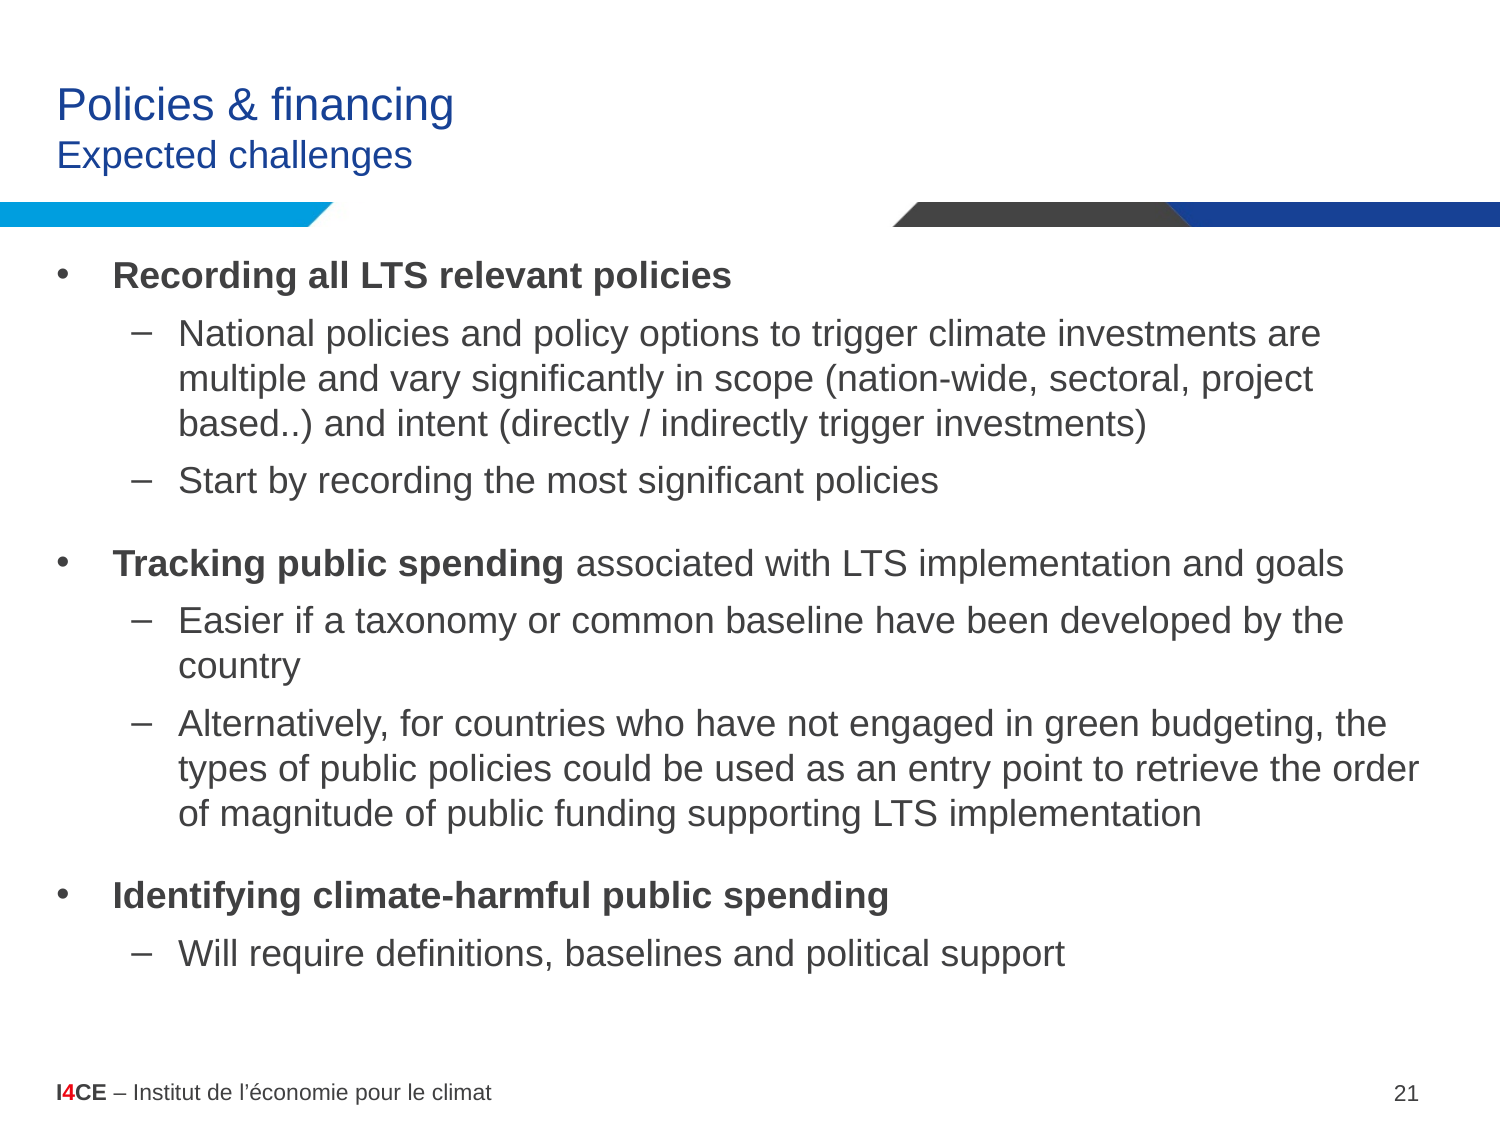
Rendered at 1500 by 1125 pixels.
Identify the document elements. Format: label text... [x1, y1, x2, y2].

list Recording all LTS relevant policies National policies and policy options to trigger climate investments are multiple and vary significantly in scope (nation-wide, sectoral, project based..) and intent (directly / indirectly trigger investments) Start by recording the most significant policies Tracking public spending associated with LTS implementation and goals Easier if a taxonomy or common baseline have been developed by the country Alternatively, for countries who have not engaged in green budgeting, the types of public policies could be used as an entry point to retrieve the order of magnitude of public funding supporting LTS implementation Identifying climate-harmful public spending Will require definitions, baselines and political support [41, 243, 1459, 1047]
picture [309, 202, 1500, 227]
title Policies & financing Expected challenges [41, 66, 1459, 185]
